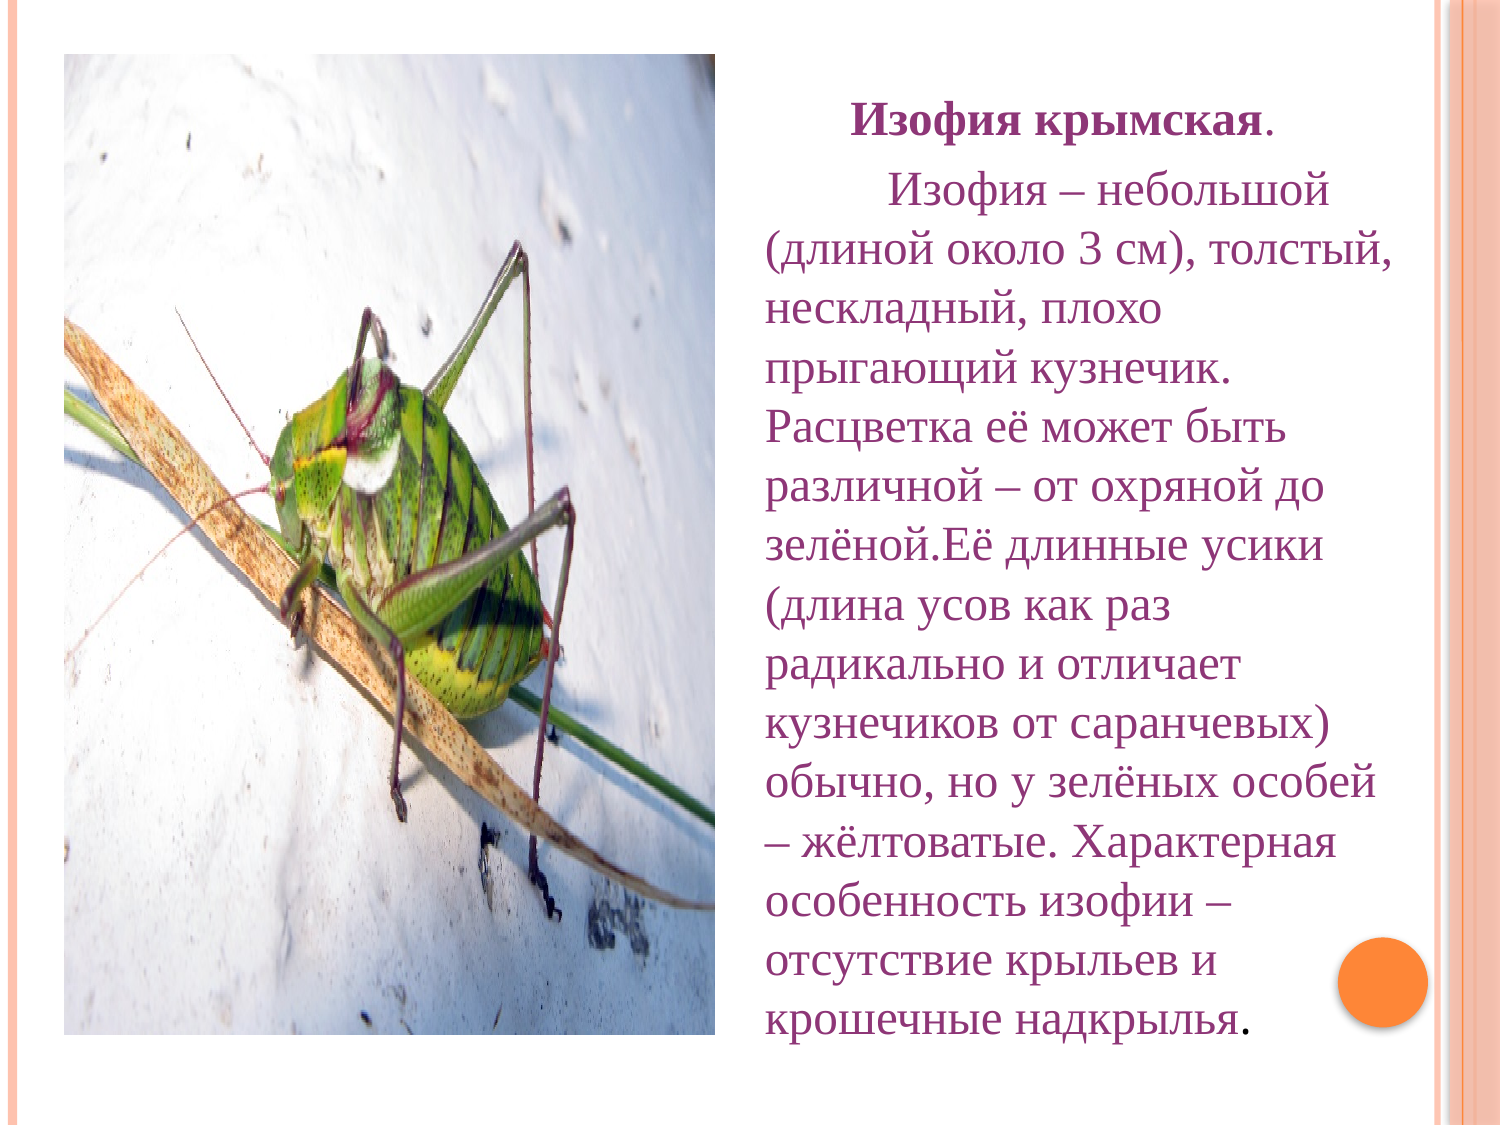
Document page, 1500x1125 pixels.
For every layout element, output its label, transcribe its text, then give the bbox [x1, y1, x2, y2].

list Изофия крымская. Изофия – небольшой (длиной около 3 см), толстый, нескладный, плохо прыгающий кузнечик. Расцветка её может быть различной – от охряной до зелёной.Её длинные усики (длина усов как раз радикально и отличает кузнечиков от саранчевых) обычно, но у зелёных особей – жёлтоватые. Характерная особенность изофии – отсутствие крыльев и крошечные надкрылья. [750, 78, 1424, 1062]
picture [64, 53, 716, 1036]
